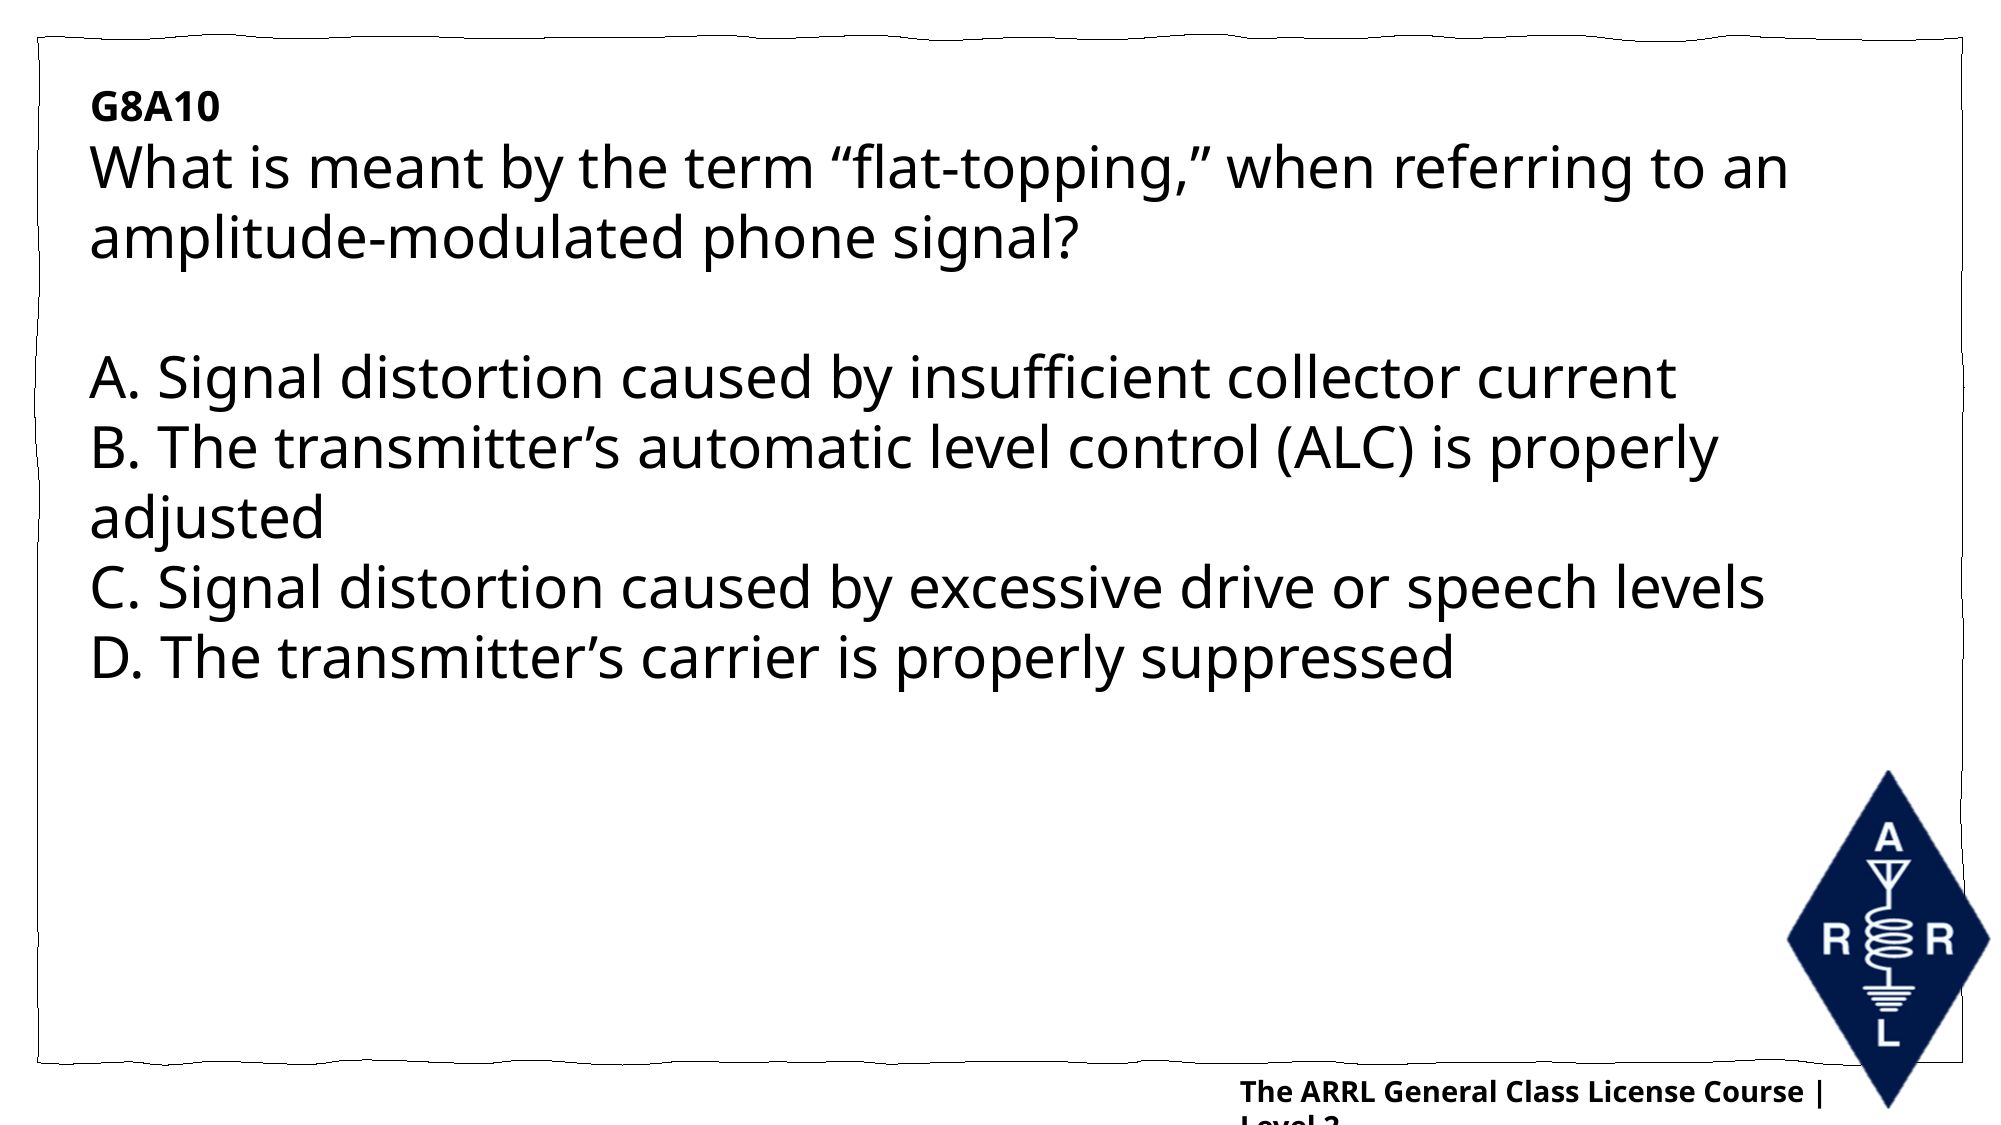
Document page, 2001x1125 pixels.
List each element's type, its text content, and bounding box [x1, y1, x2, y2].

picture [1773, 752, 1999, 1125]
text_box G8A10 What is meant by the term “flat-topping,” when referring to an amplitude-modulated phone signal? A. Signal distortion caused by insufficient collector current B. The transmitter’s automatic level control (ALC) is properly adjusted C. Signal distortion caused by excessive drive or speech levels D. The transmitter’s carrier is properly suppressed [75, 72, 1850, 698]
